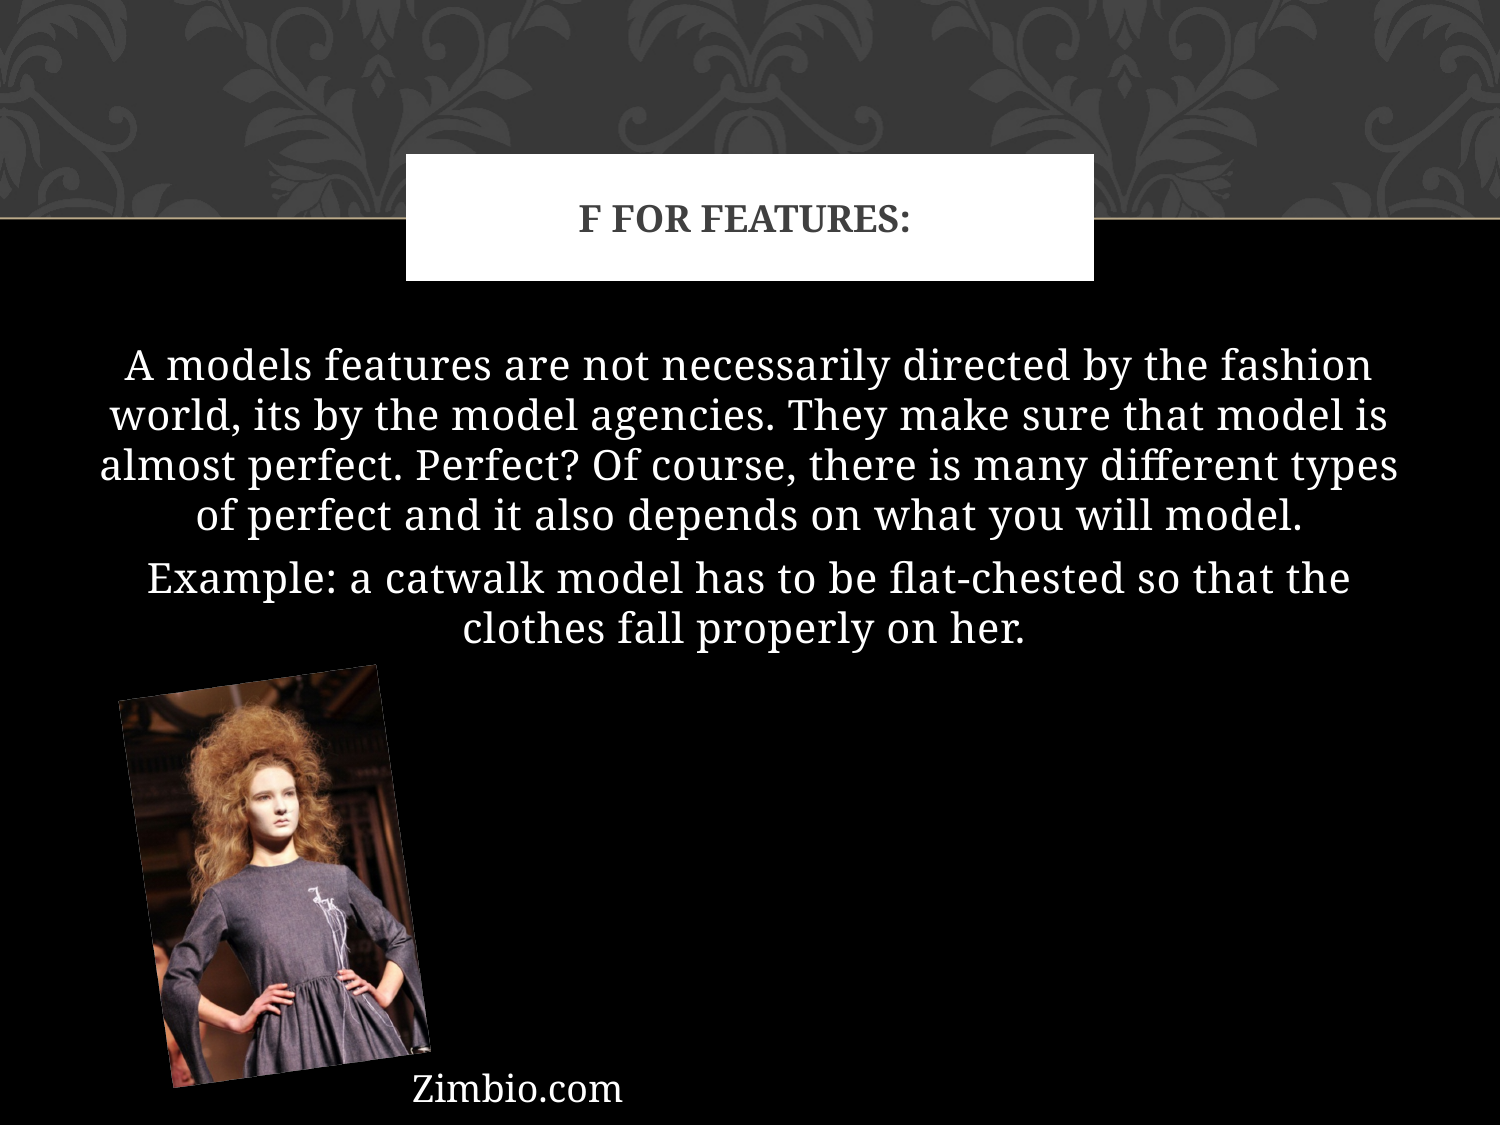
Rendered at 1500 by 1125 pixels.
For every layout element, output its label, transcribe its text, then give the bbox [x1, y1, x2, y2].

title F for features: [406, 154, 1094, 281]
picture [119, 665, 430, 1087]
list A models features are not necessarily directed by the fashion world, its by the model agencies. They make sure that model is almost perfect. Perfect? Of course, there is many different types of perfect and it also depends on what you will model. Example: a catwalk model has to be flat-chested so that the clothes fall properly on her. [75, 331, 1425, 1000]
text_box Zimbio.com [397, 1057, 639, 1117]
